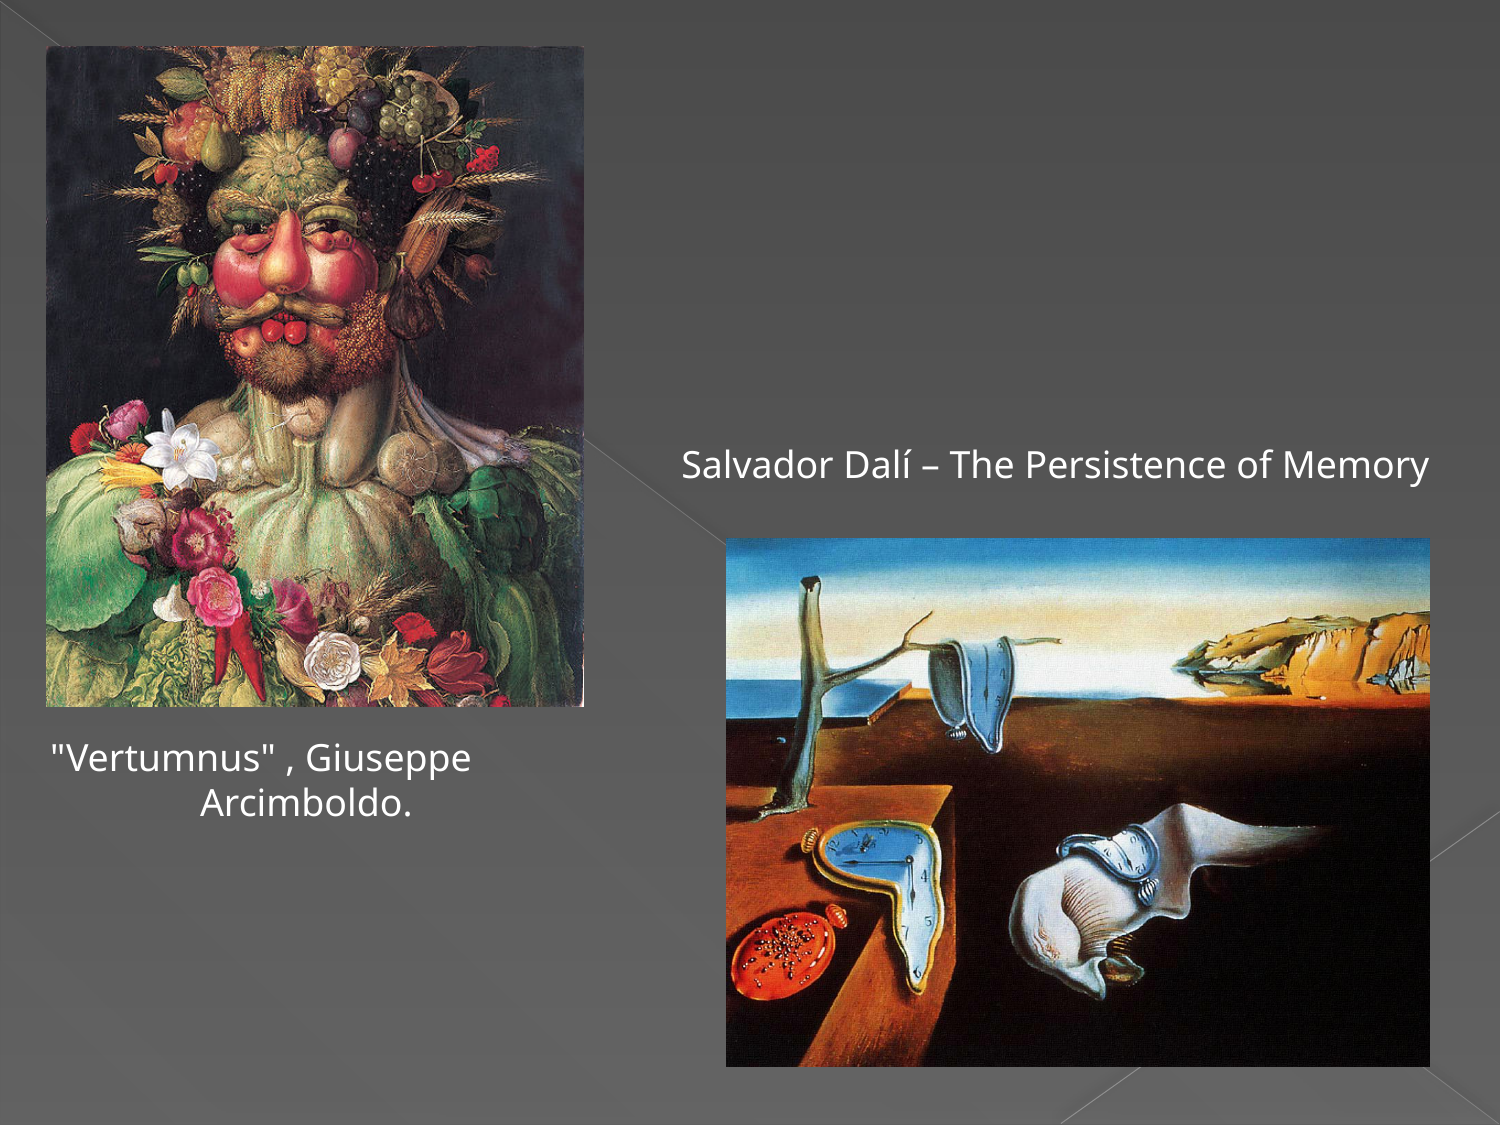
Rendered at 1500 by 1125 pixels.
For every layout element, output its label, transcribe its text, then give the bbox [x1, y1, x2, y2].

picture [46, 46, 584, 708]
picture [726, 538, 1430, 1067]
text_box "Vertumnus" , Giuseppe Arcimboldo. [35, 726, 586, 832]
text_box Salvador Dalí – The Persistence of Memory [666, 433, 1446, 494]
